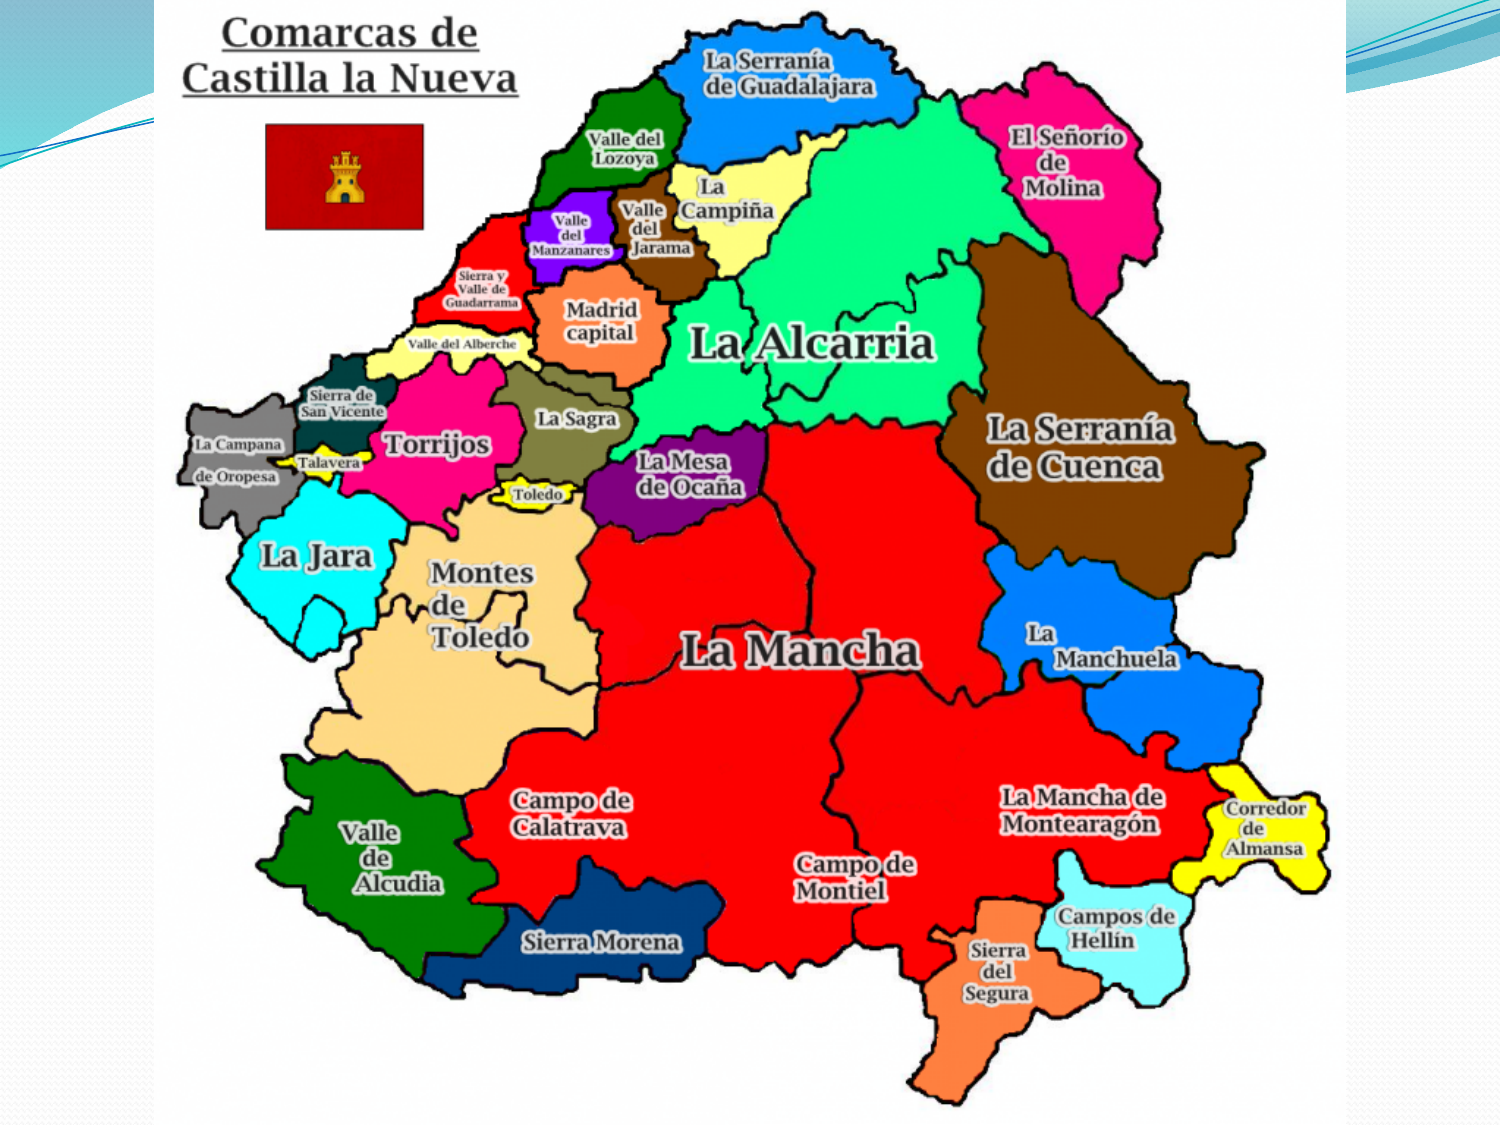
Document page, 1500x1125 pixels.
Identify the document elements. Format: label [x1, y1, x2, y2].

picture [154, 0, 1346, 1125]
